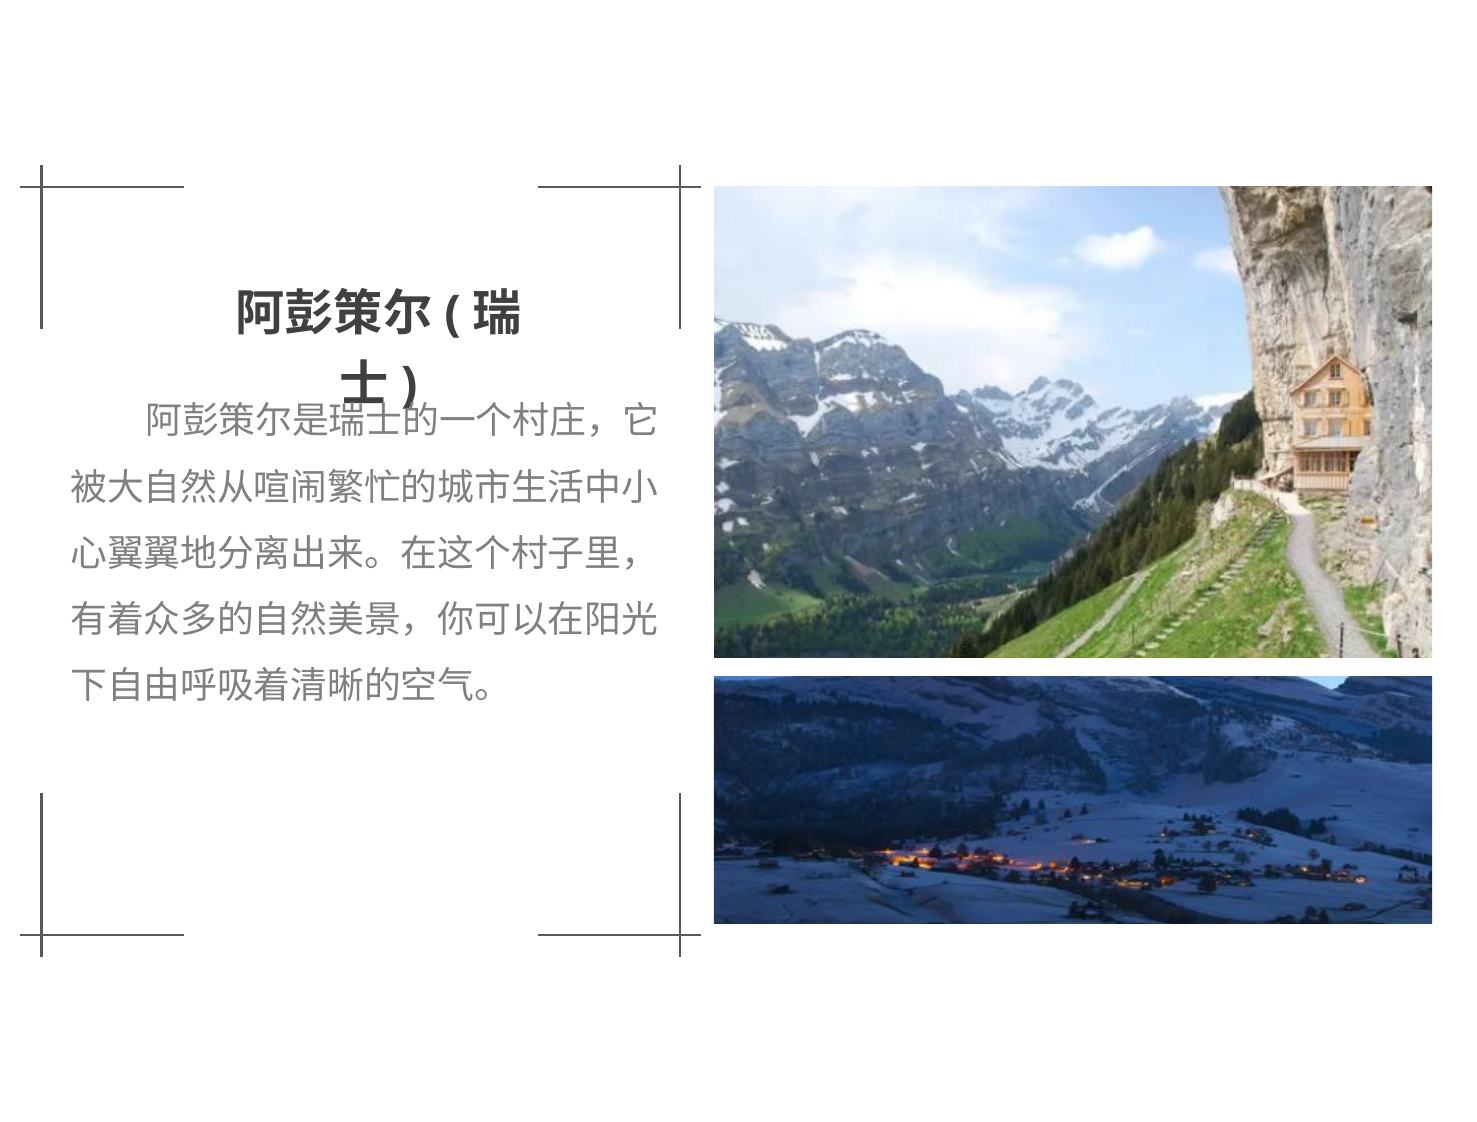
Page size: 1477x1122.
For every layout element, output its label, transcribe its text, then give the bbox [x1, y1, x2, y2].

text_box 阿彭策尔是瑞士的一个村庄，它被大自然从喧闹繁忙的城市生活中小心翼翼地分离出来。在这个村子里，有着众多的自然美景，你可以在阳光下自由呼吸着清晰的空气。 [55, 367, 680, 714]
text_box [19, 793, 184, 957]
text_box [537, 793, 702, 957]
picture [714, 186, 1433, 658]
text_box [537, 165, 702, 329]
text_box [19, 165, 184, 329]
picture [713, 676, 1433, 924]
text_box 阿彭策尔(瑞士) [183, 262, 574, 367]
